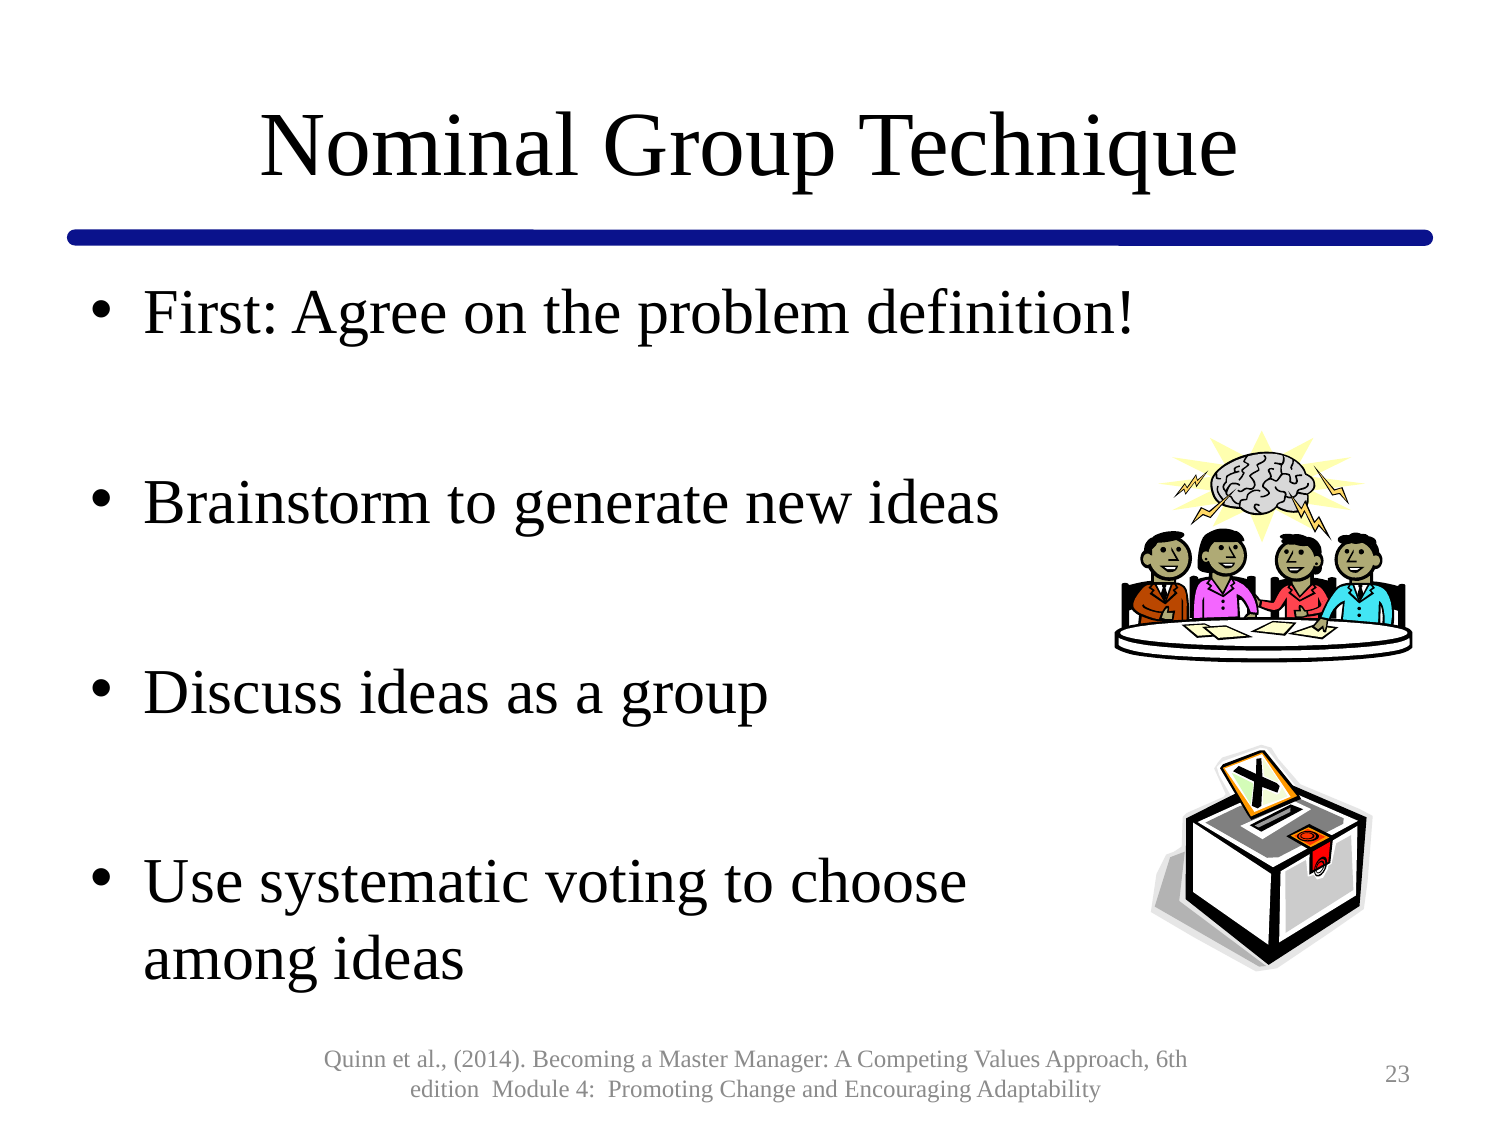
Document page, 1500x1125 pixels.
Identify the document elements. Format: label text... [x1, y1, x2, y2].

picture [1114, 430, 1413, 663]
picture [1150, 741, 1377, 976]
title Nominal Group Technique [75, 45, 1425, 233]
slide_number 23 [1074, 1042, 1425, 1103]
list First: Agree on the problem definition! Brainstorm to generate new ideas Discuss ideas as a group Use systematic voting to choose among ideas [75, 262, 1425, 1005]
footer Quinn et al., (2014). Becoming a Master Manager: A Competing Values Approach, 6th edition Module 4: Promoting Change and Encouraging Adaptability [287, 1042, 1074, 1103]
